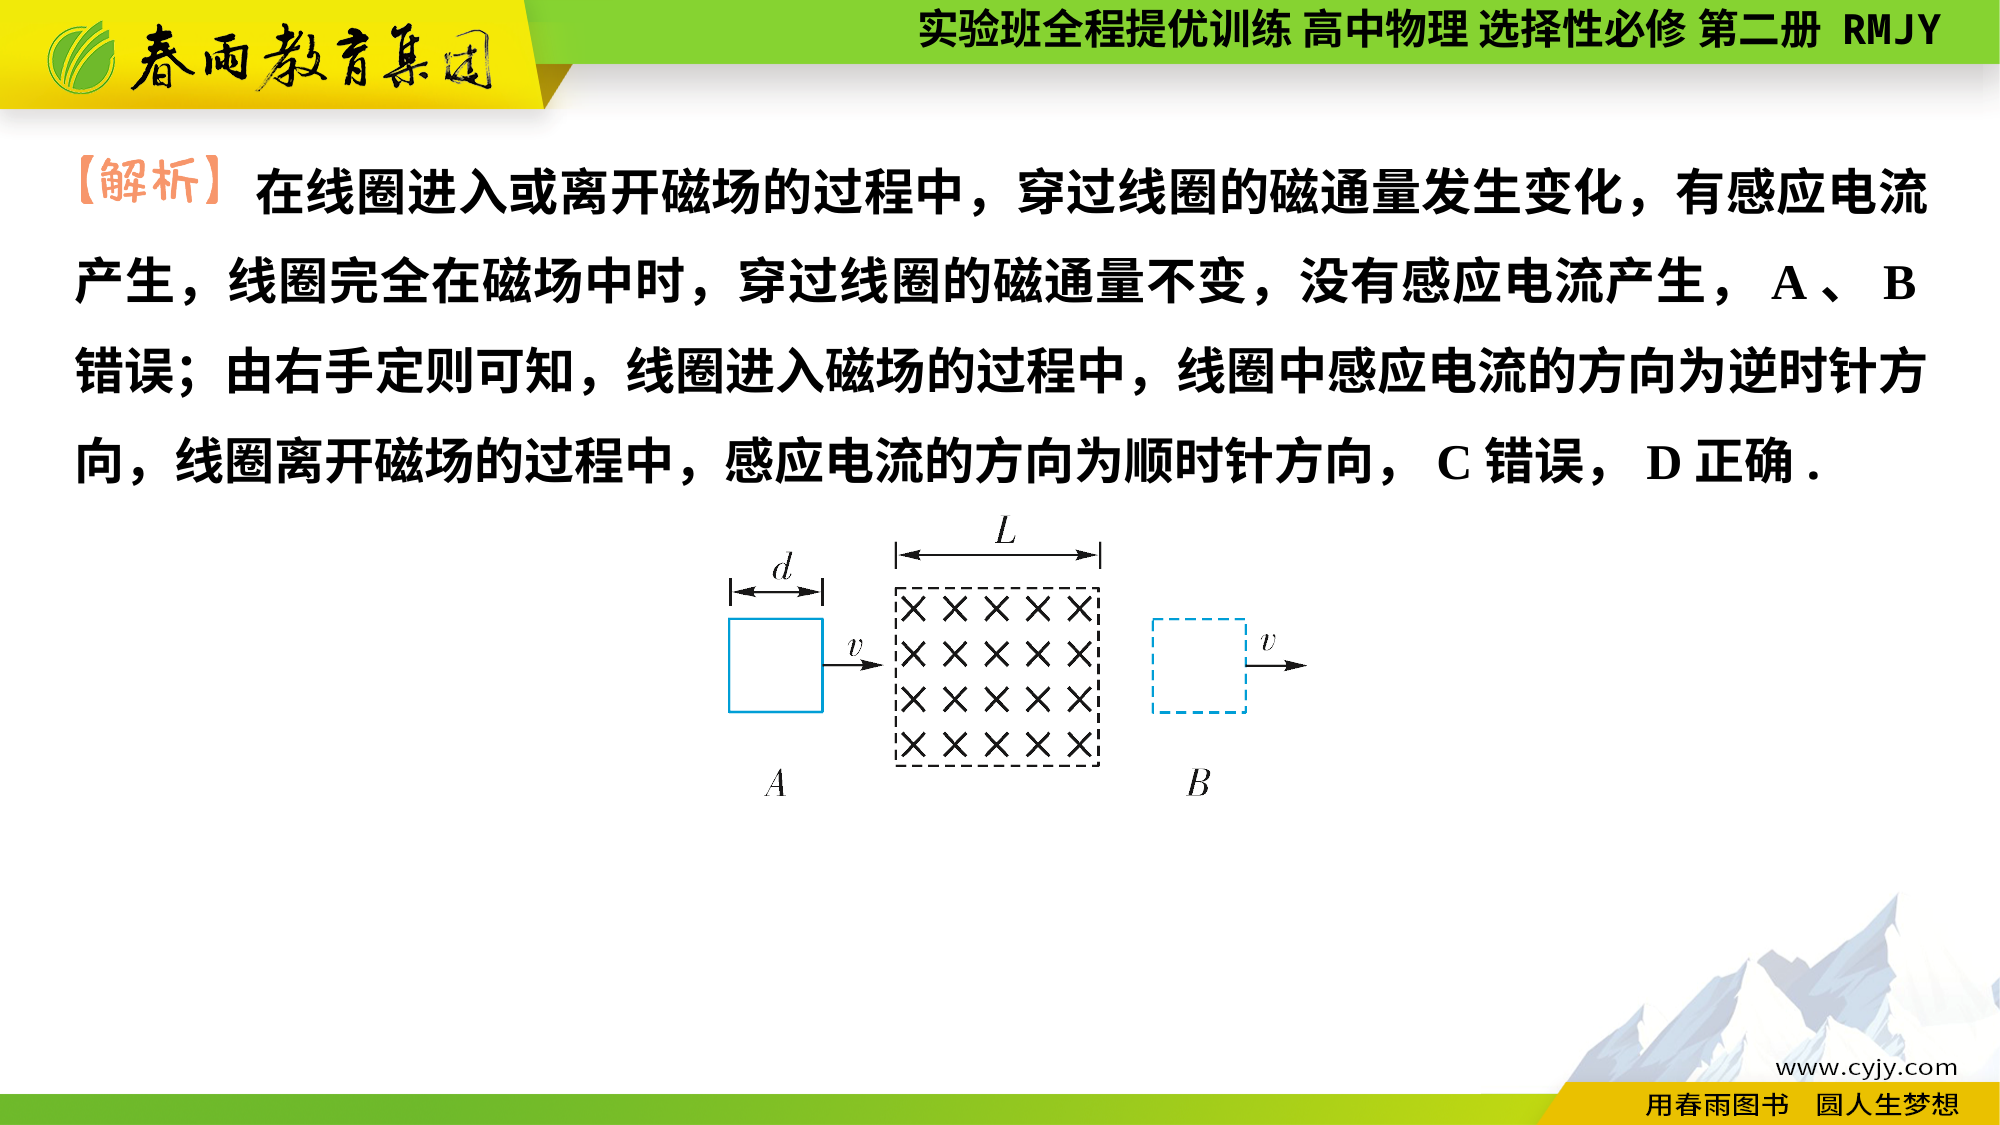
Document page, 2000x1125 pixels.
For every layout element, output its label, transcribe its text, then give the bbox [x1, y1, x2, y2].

list 在线圈进入或离开磁场的过程中，穿过线圈的磁通量发生变化，有感应电流产生，线圈完全在磁场中时，穿过线圈的磁通量不变，没有感应电流产生，A、B错误；由右手定则可知，线圈进入磁场的过程中，线圈中感应电流的方向为逆时针方向，线圈离开磁场的过程中，感应电流的方向为顺时针方向，C错误，D正确. [59, 122, 1944, 490]
picture [0, 0, 2000, 1125]
